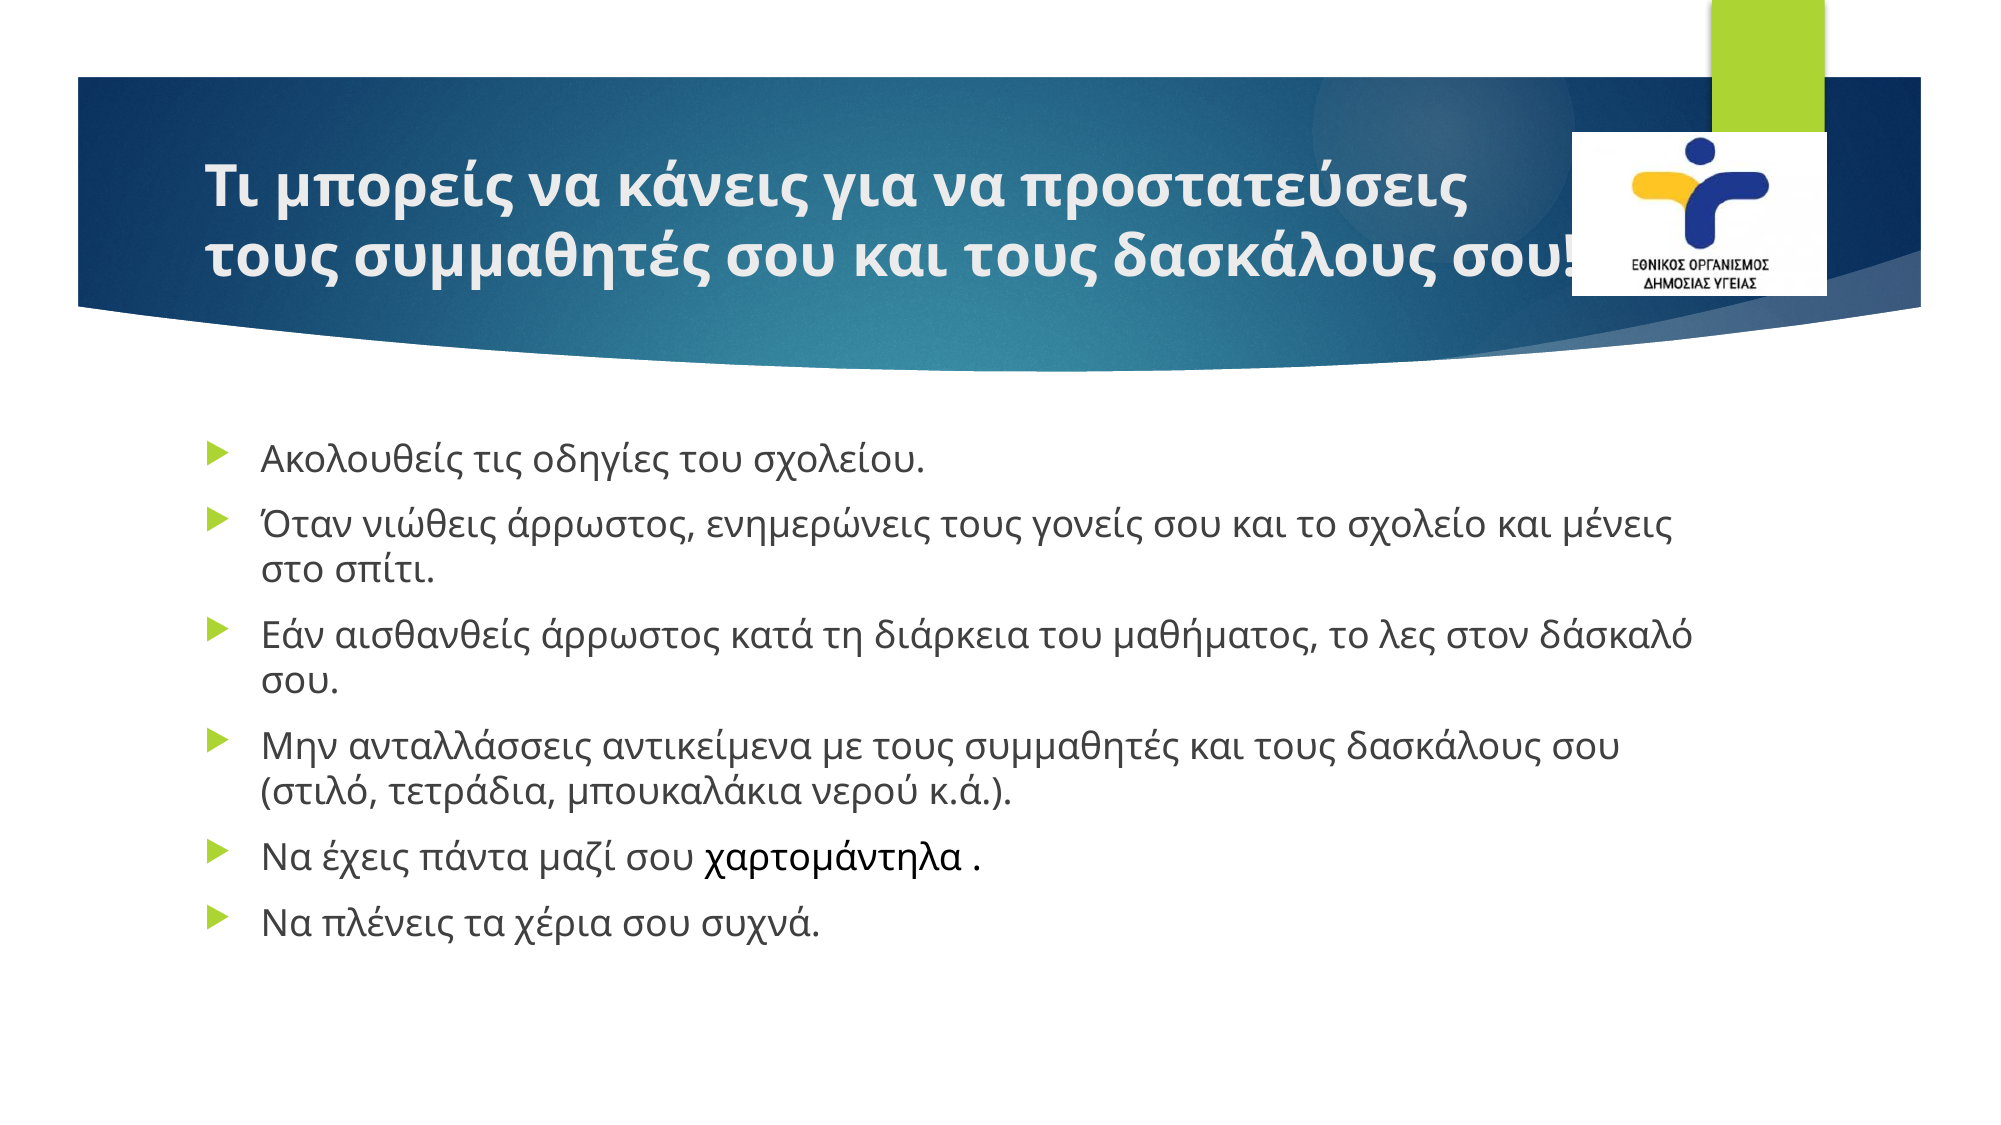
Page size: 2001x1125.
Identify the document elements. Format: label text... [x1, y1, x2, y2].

list Ακολουθείς τις οδηγίες του σχολείου. Όταν νιώθεις άρρωστος, ενημερώνεις τους γονείς σου και το σχολείο και μένεις στο σπίτι. Εάν αισθανθείς άρρωστος κατά τη διάρκεια του μαθήματος, το λες στον δάσκαλό σου. Μην ανταλλάσσεις αντικείμενα με τους συμμαθητές και τους δασκάλους σου (στιλό, τετράδια, μπουκαλάκια νερού κ.ά.). Να έχεις πάντα μαζί σου χαρτομάντηλα . Να πλένεις τα χέρια σου συχνά. [189, 427, 1718, 1041]
title Τι μπορείς να κάνεις για να προστατεύσεις τους συμμαθητές σου και τους δασκάλους σου! [189, 159, 1566, 276]
picture [1571, 131, 1827, 296]
